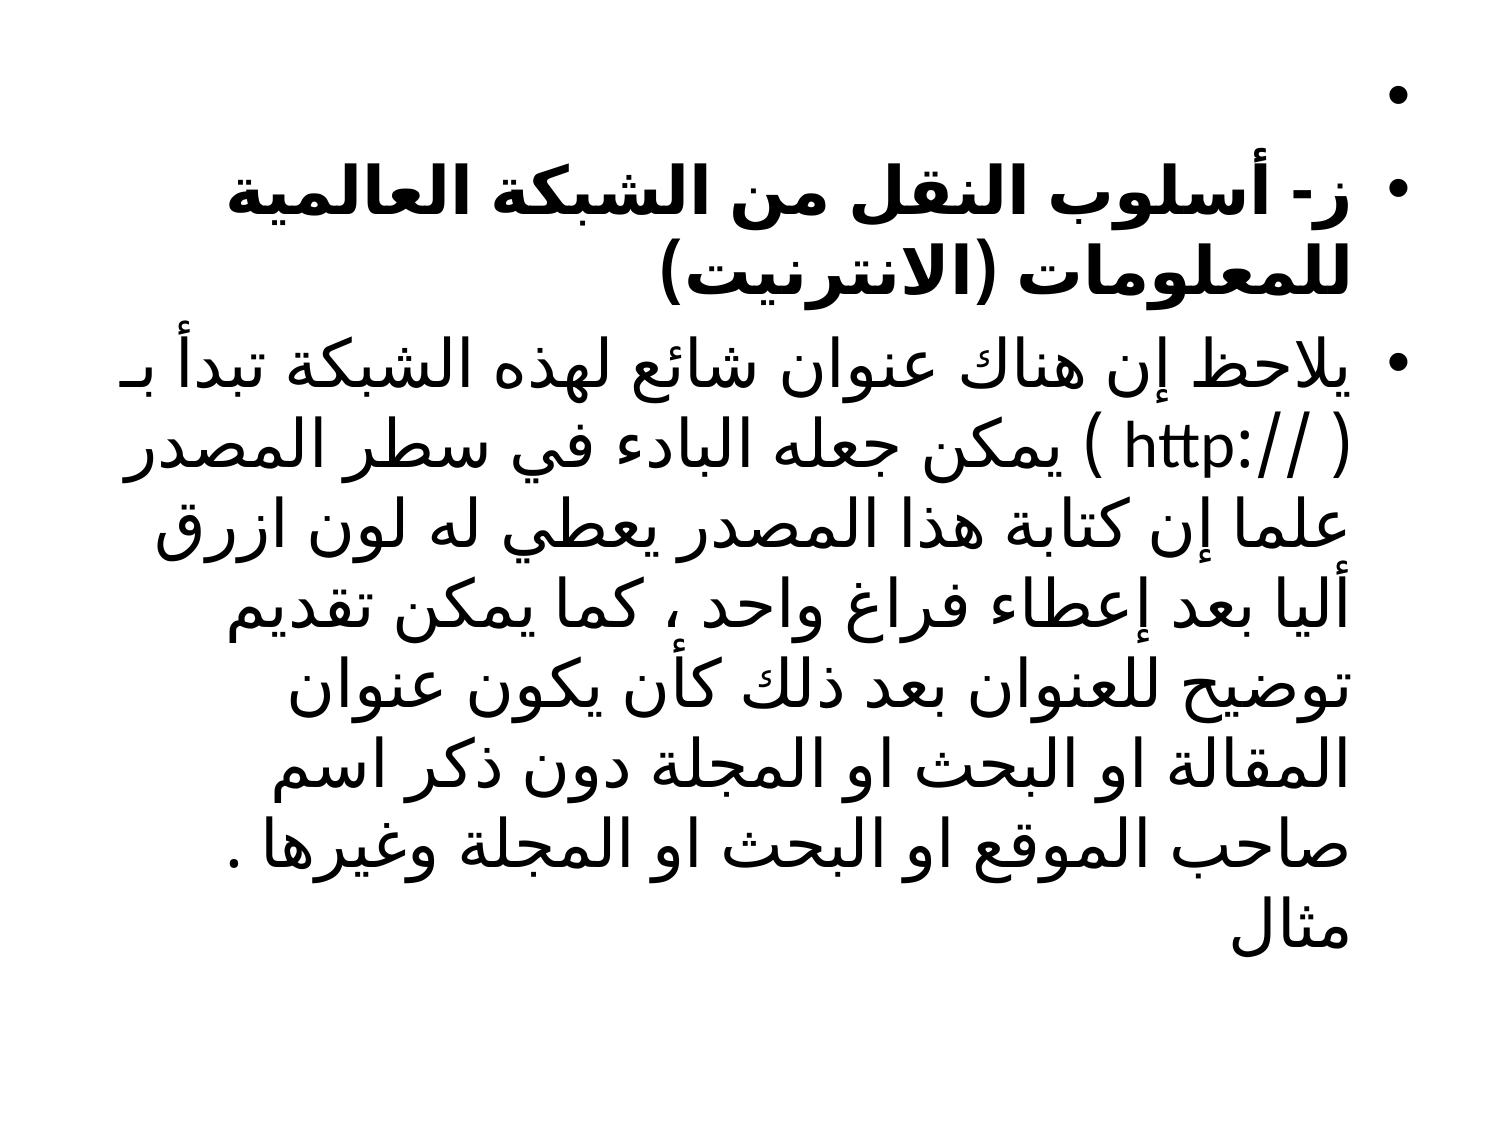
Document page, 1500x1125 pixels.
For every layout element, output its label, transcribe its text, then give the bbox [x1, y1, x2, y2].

list ز- أسلوب النقل من الشبكة العالمية للمعلومات (الانترنيت) يلاحظ إن هناك عنوان شائع لهذه الشبكة تبدأ بـ ( //:http ) يمكن جعله البادء في سطر المصدر علما إن كتابة هذا المصدر يعطي له لون ازرق أليا بعد إعطاء فراغ واحد ، كما يمكن تقديم توضيح للعنوان بعد ذلك كأن يكون عنوان المقالة او البحث او المجلة دون ذكر اسم صاحب الموقع او البحث او المجلة وغيرها . مثال [75, 46, 1425, 1005]
